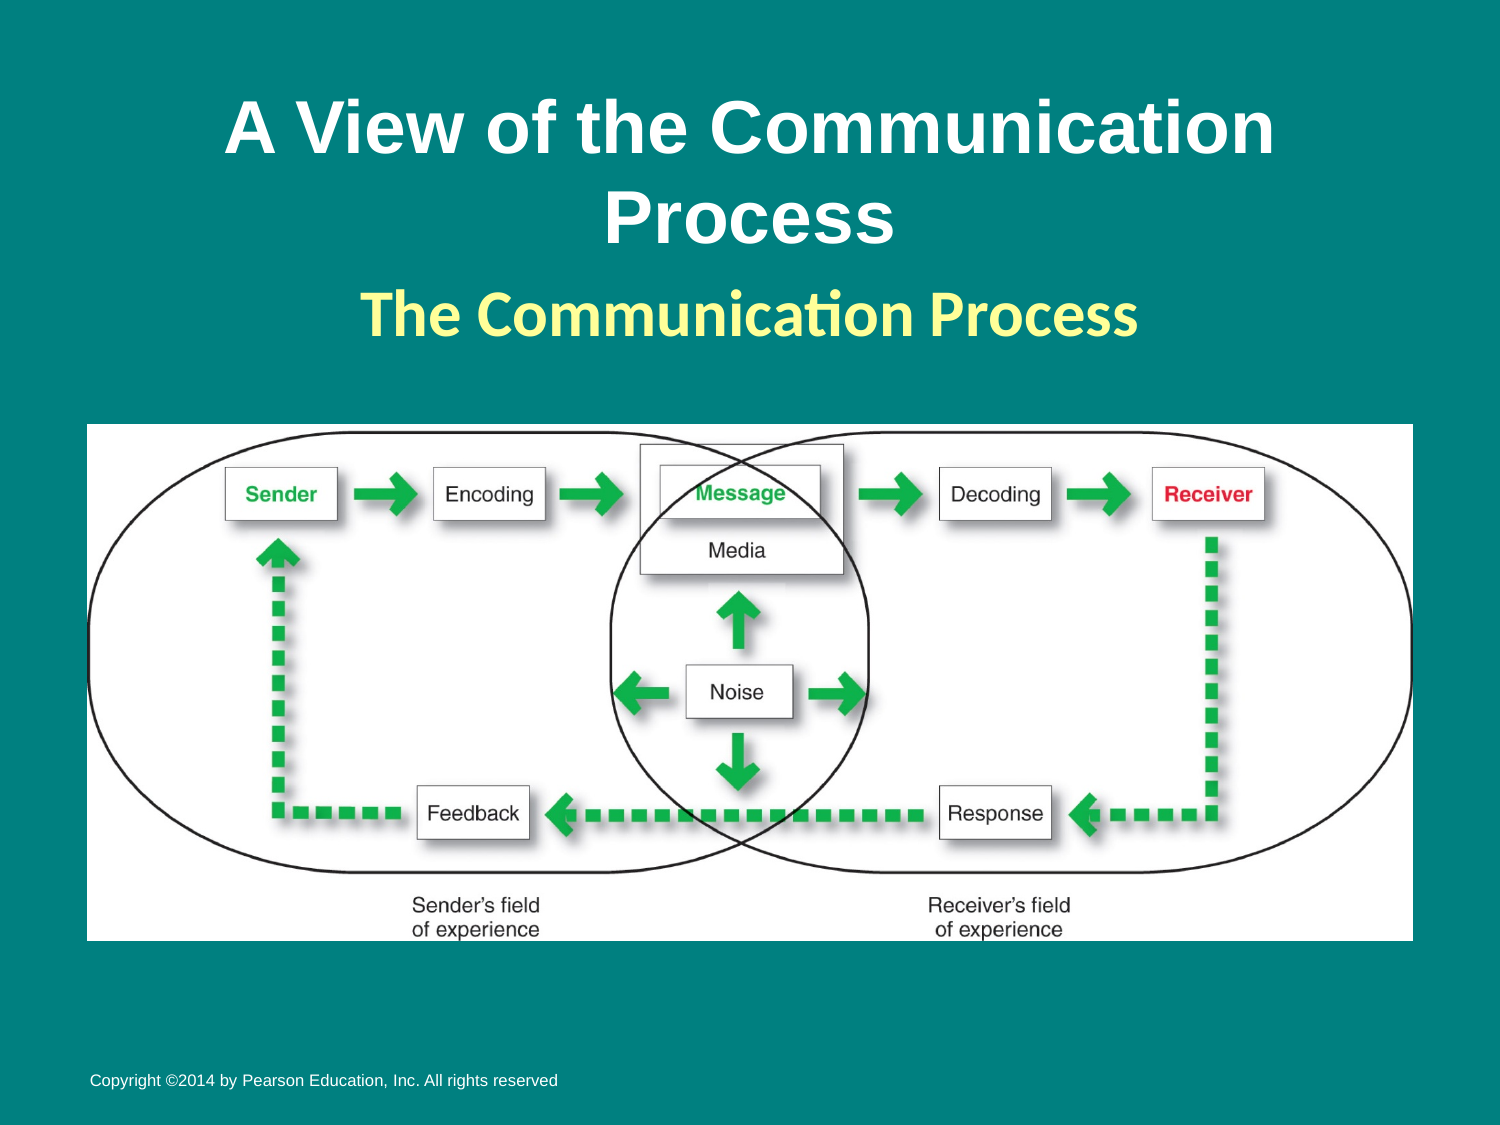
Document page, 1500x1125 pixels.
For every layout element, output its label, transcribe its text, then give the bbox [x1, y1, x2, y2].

list The Communication Process [162, 262, 1338, 326]
title A View of the Communication Process [112, 74, 1388, 263]
text_box Copyright ©2014 by Pearson Education, Inc. All rights reserved [74, 1062, 825, 1098]
picture [87, 424, 1413, 942]
